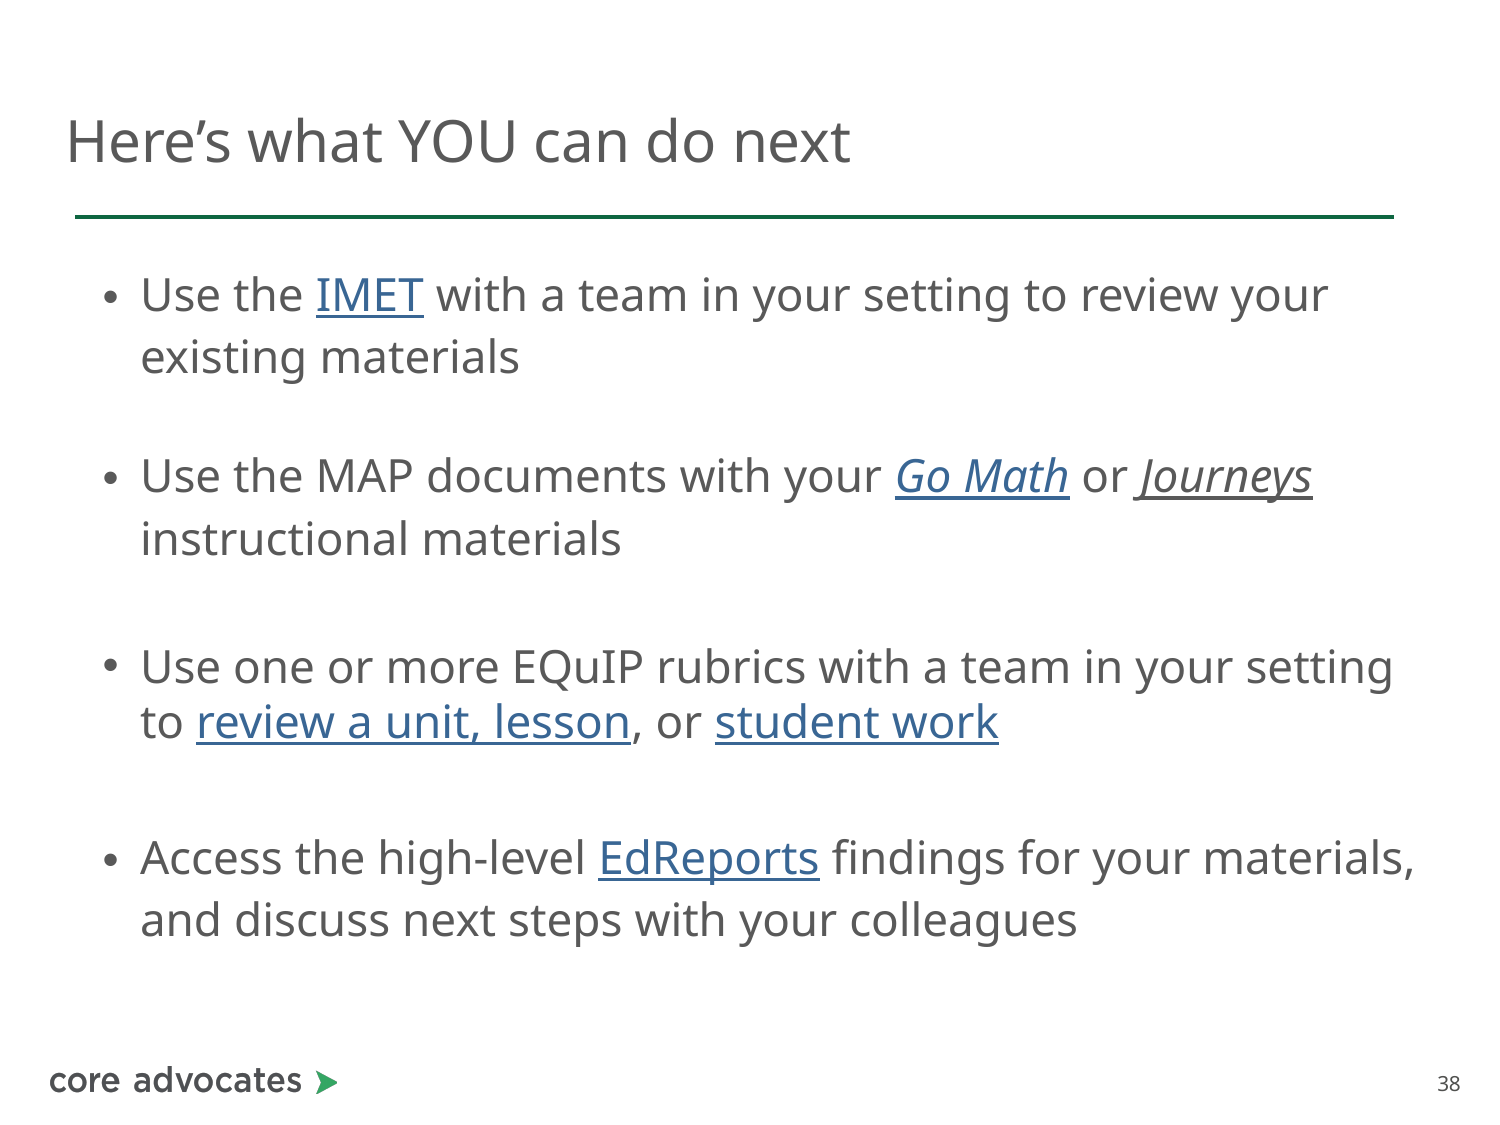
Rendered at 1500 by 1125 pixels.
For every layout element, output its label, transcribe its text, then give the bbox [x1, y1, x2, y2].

picture [50, 1066, 337, 1094]
title Here’s what YOU can do next [50, 45, 1457, 233]
list Use the IMET with a team in your setting to review your existing materials Use the MAP documents with your Go Math or Journeys instructional materials Use one or more EQuIP rubrics with a team in your setting to review a unit, lesson, or student work Access the high-level EdReports findings for your materials, and discuss next steps with your colleagues [50, 257, 1457, 1001]
